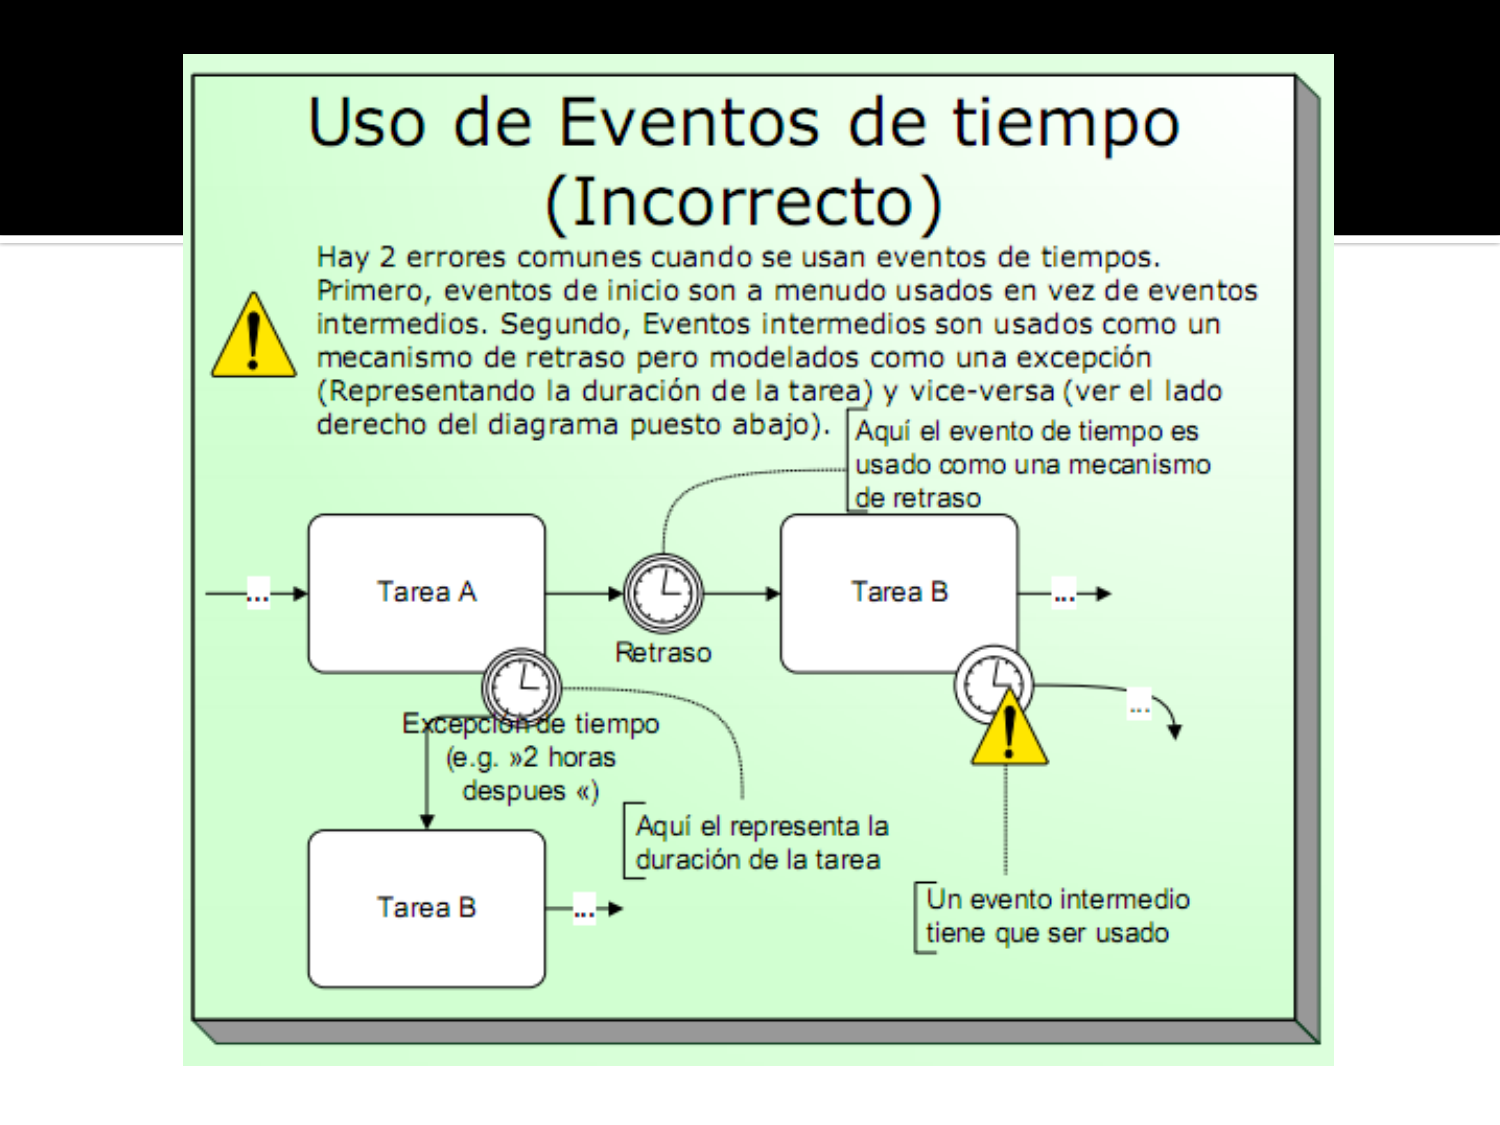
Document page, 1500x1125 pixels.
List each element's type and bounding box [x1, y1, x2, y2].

picture [182, 54, 1335, 1066]
